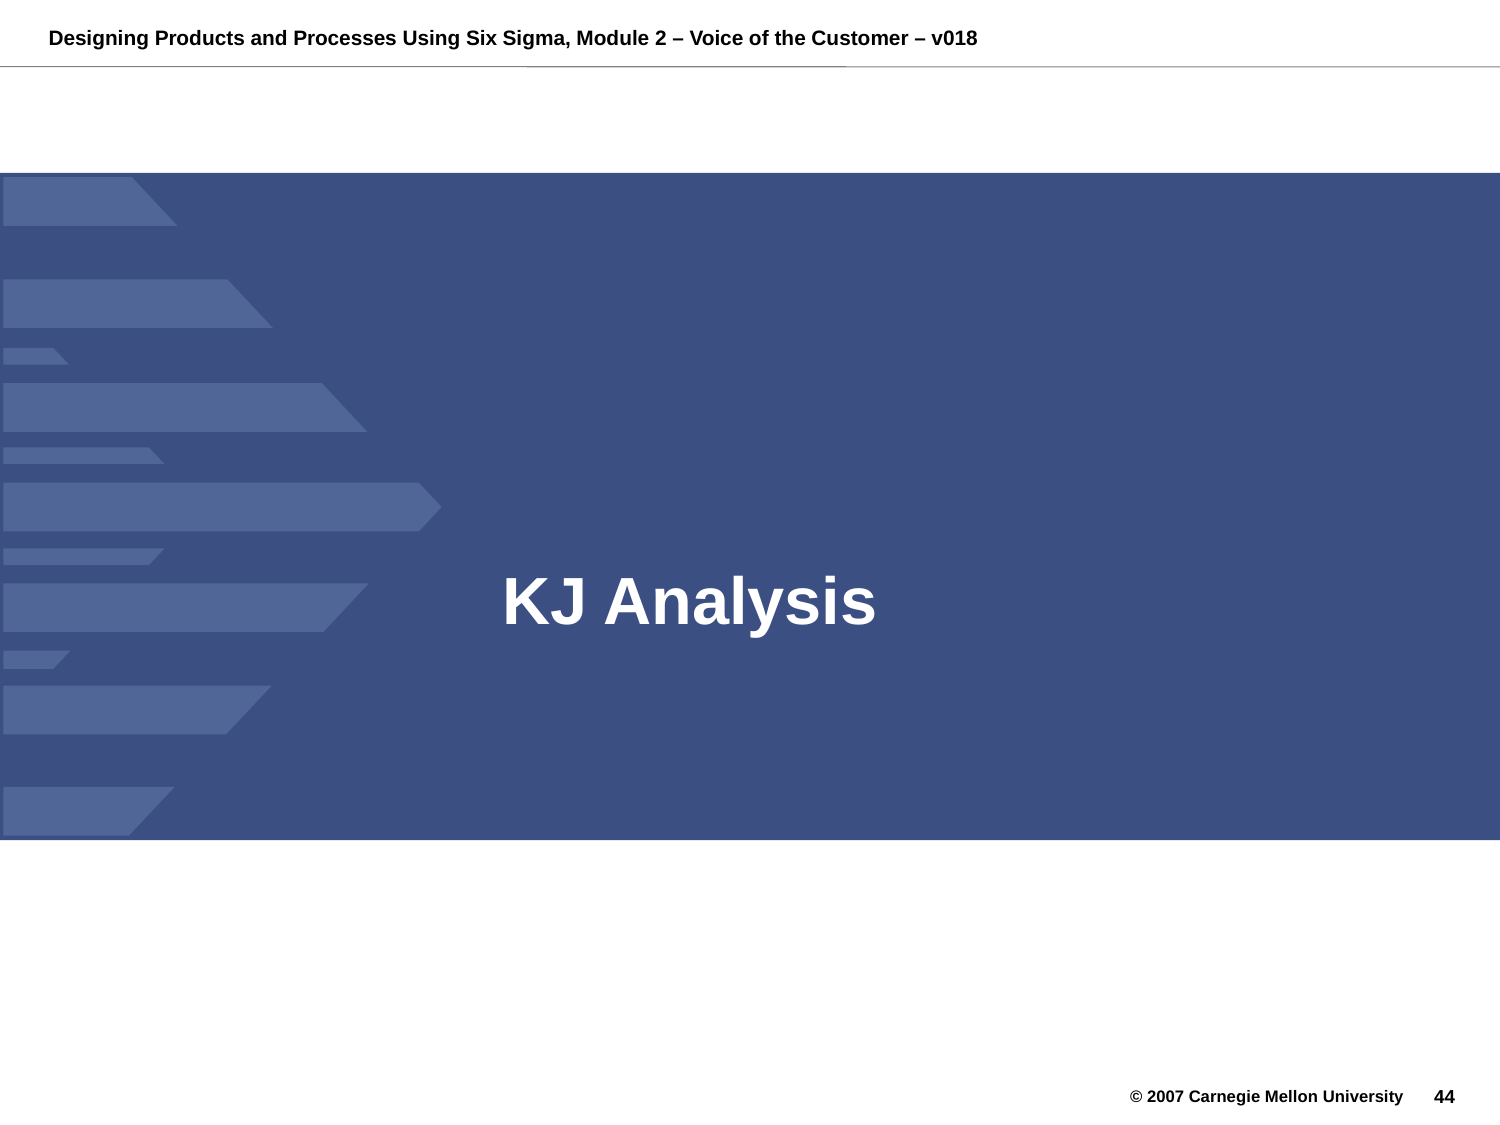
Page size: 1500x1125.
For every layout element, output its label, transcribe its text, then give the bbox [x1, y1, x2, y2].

text_box KJ Analysis [487, 439, 1438, 757]
text_box [0, 172, 1500, 841]
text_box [3, 176, 442, 836]
